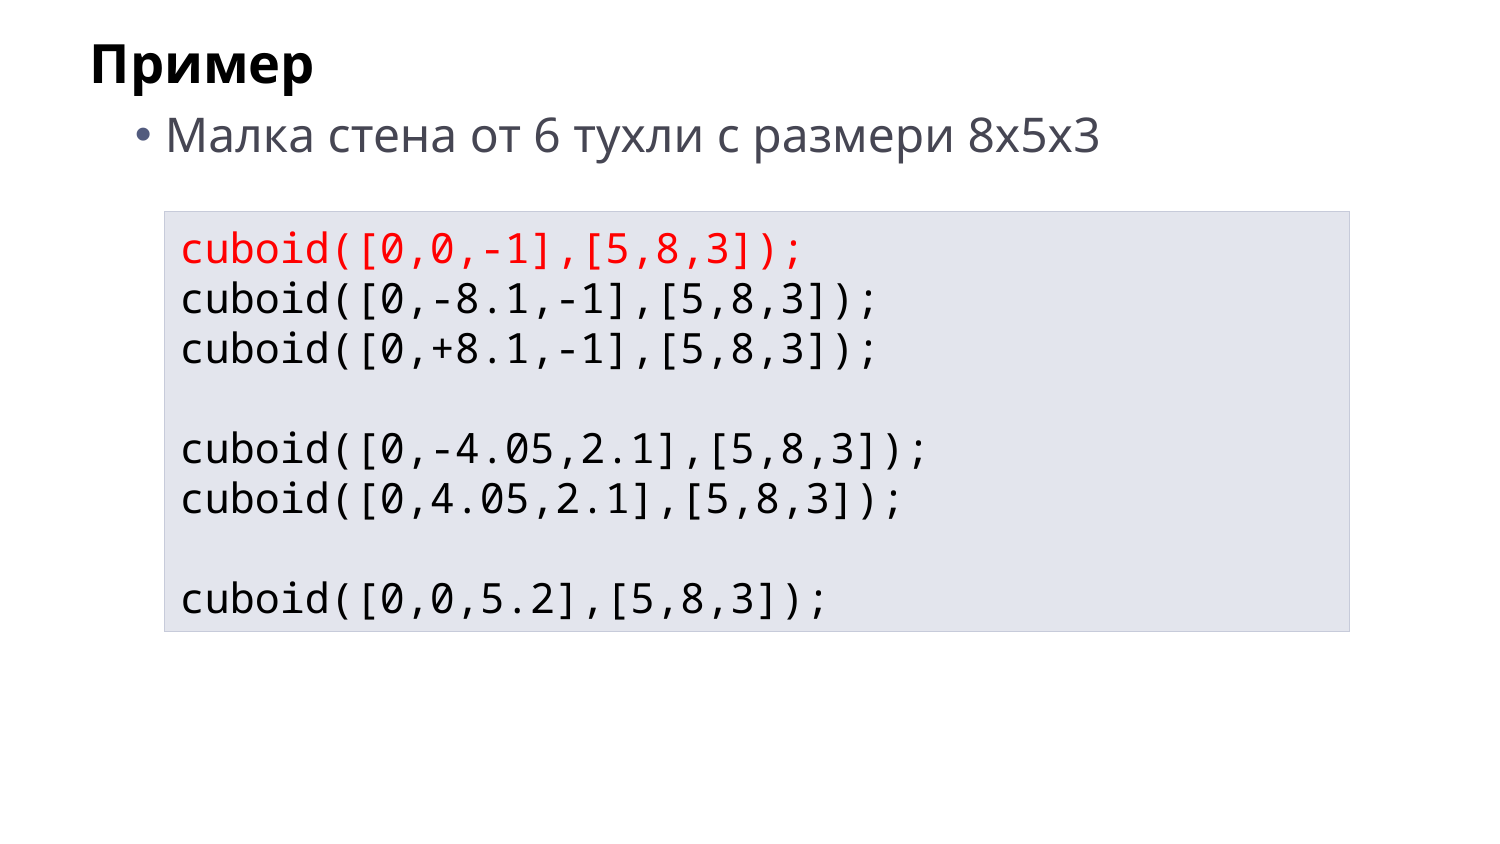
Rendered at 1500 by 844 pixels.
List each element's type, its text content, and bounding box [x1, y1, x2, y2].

text_box cuboid([0,0,-1],[5,8,3]); cuboid([0,-8.1,-1],[5,8,3]); cuboid([0,+8.1,-1],[5,8,3]); cuboid([0,-4.05,2.1],[5,8,3]); cuboid([0,4.05,2.1],[5,8,3]); cuboid([0,0,5.2],[5,8,3]); [164, 211, 1350, 632]
list Пример Малка стена от 6 тухли с размери 8х5х3 [75, 21, 1475, 835]
